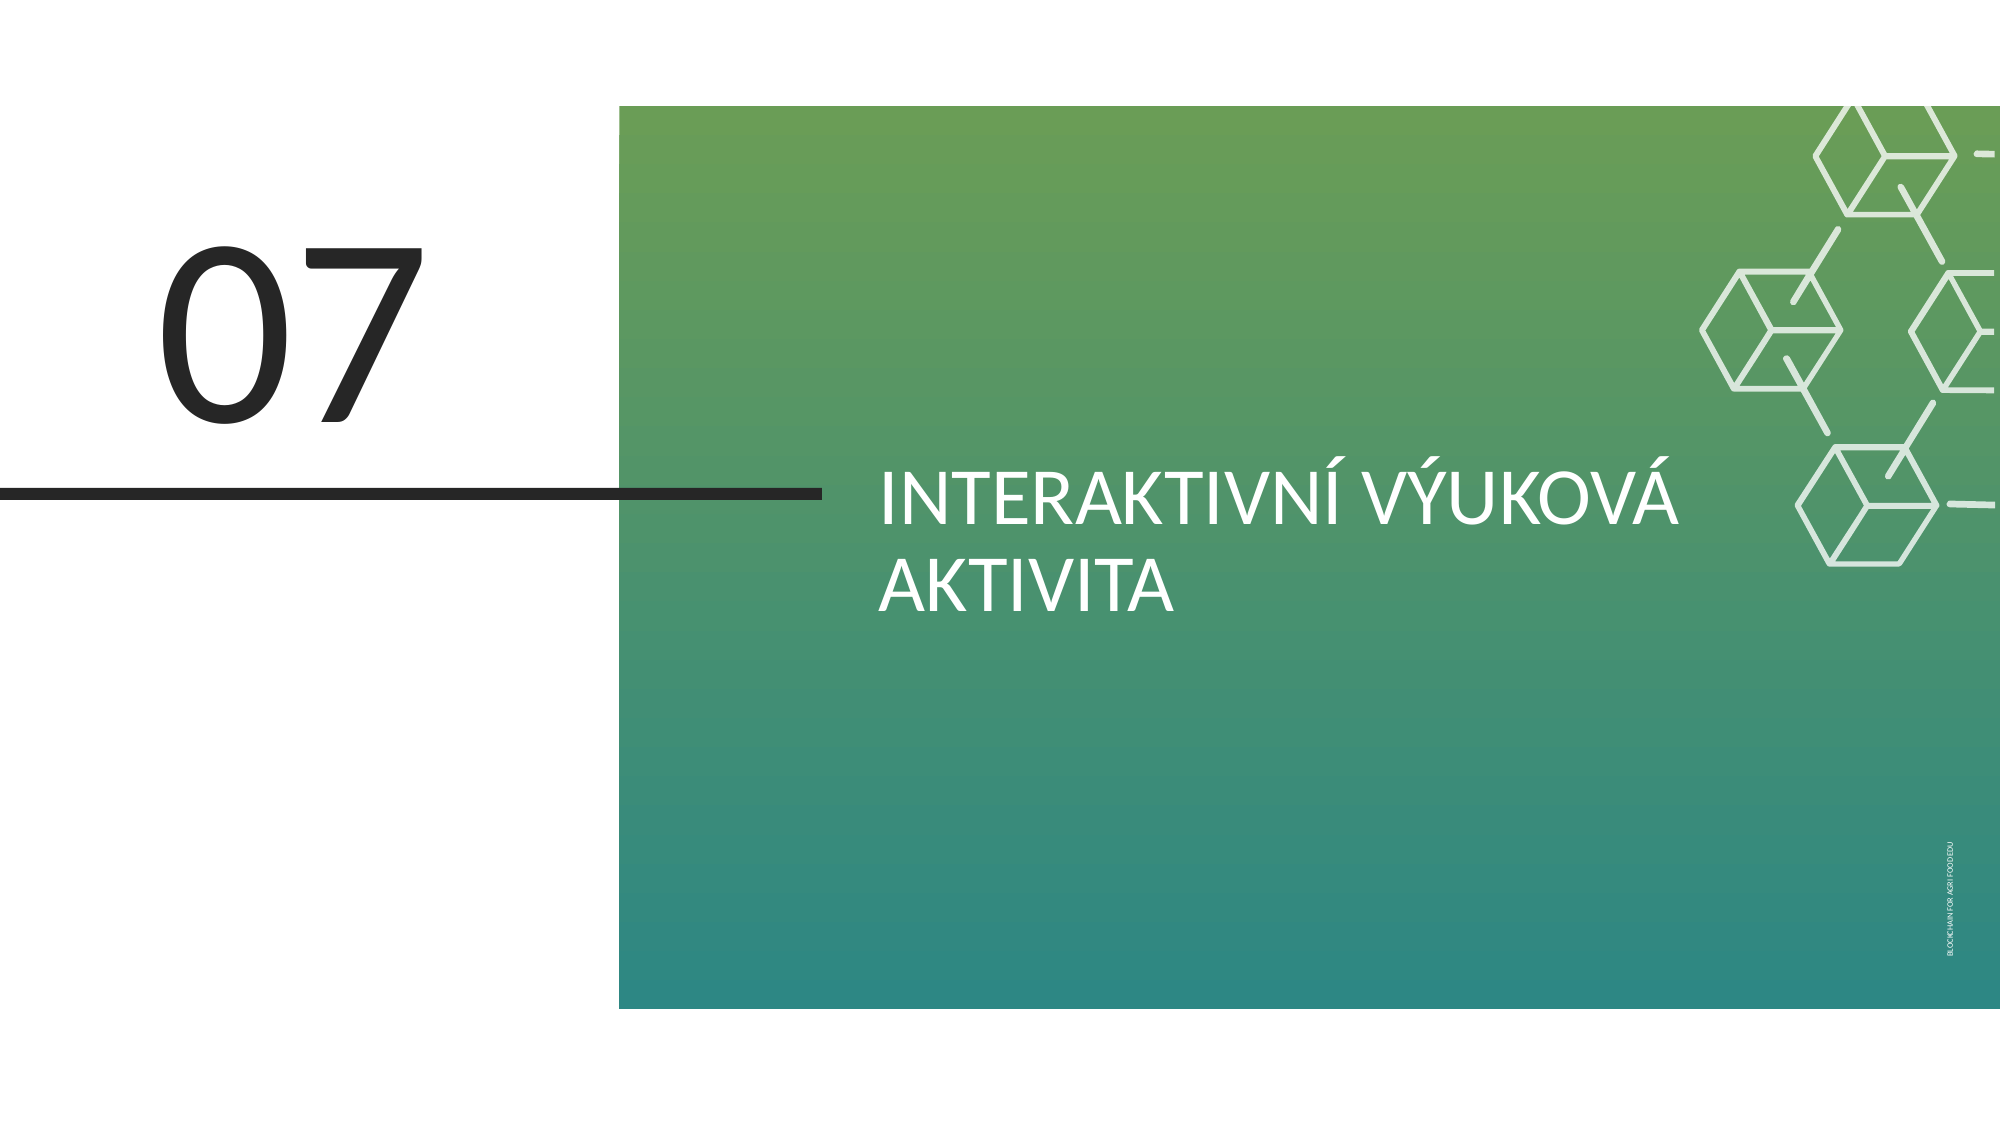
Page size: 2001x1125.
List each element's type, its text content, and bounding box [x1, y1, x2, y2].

list INTERAKTIVNÍ VÝUKOVÁ AKTIVITA [864, 446, 1709, 899]
list 07 [141, 180, 481, 447]
